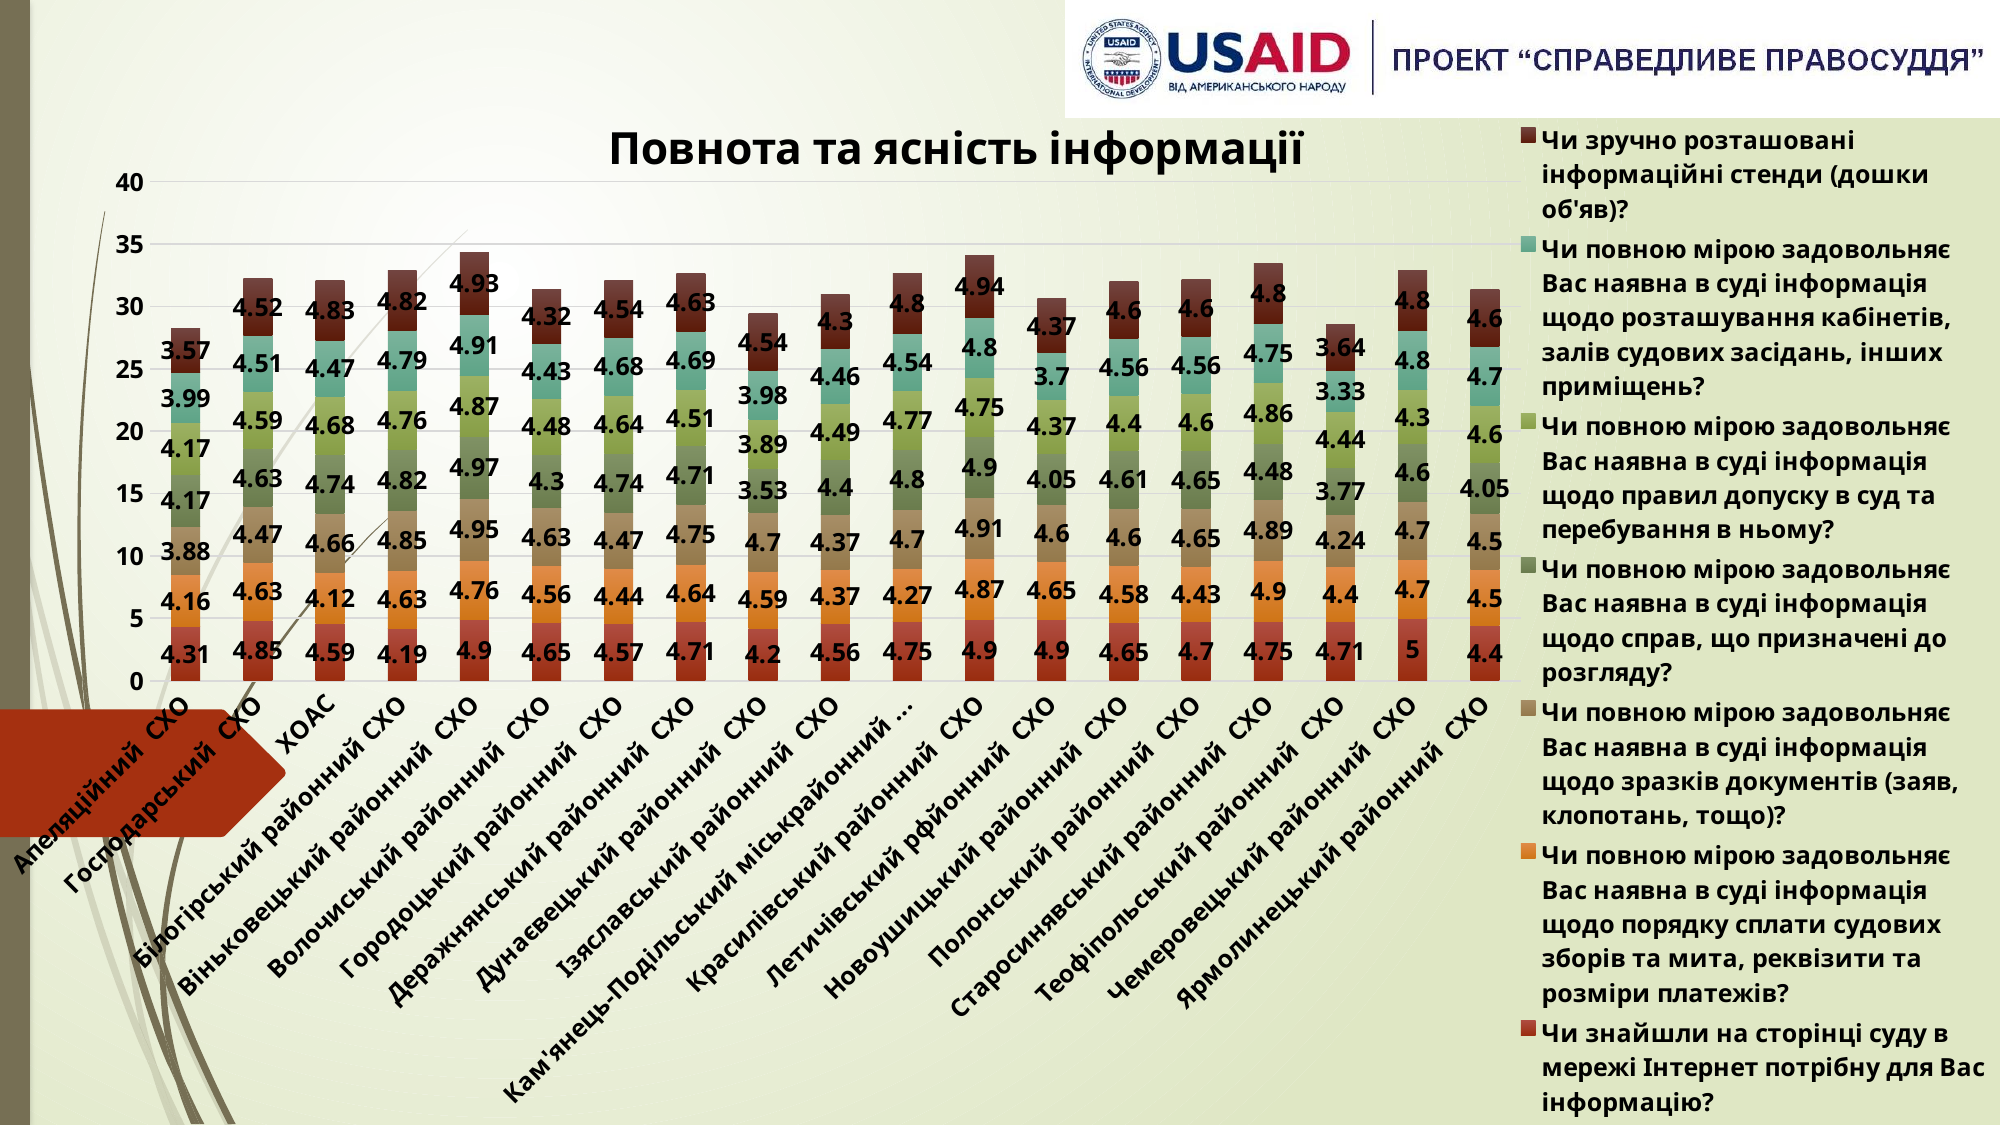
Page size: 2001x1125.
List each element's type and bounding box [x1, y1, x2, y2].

chart [0, 83, 2000, 1125]
picture [1065, 0, 2000, 83]
